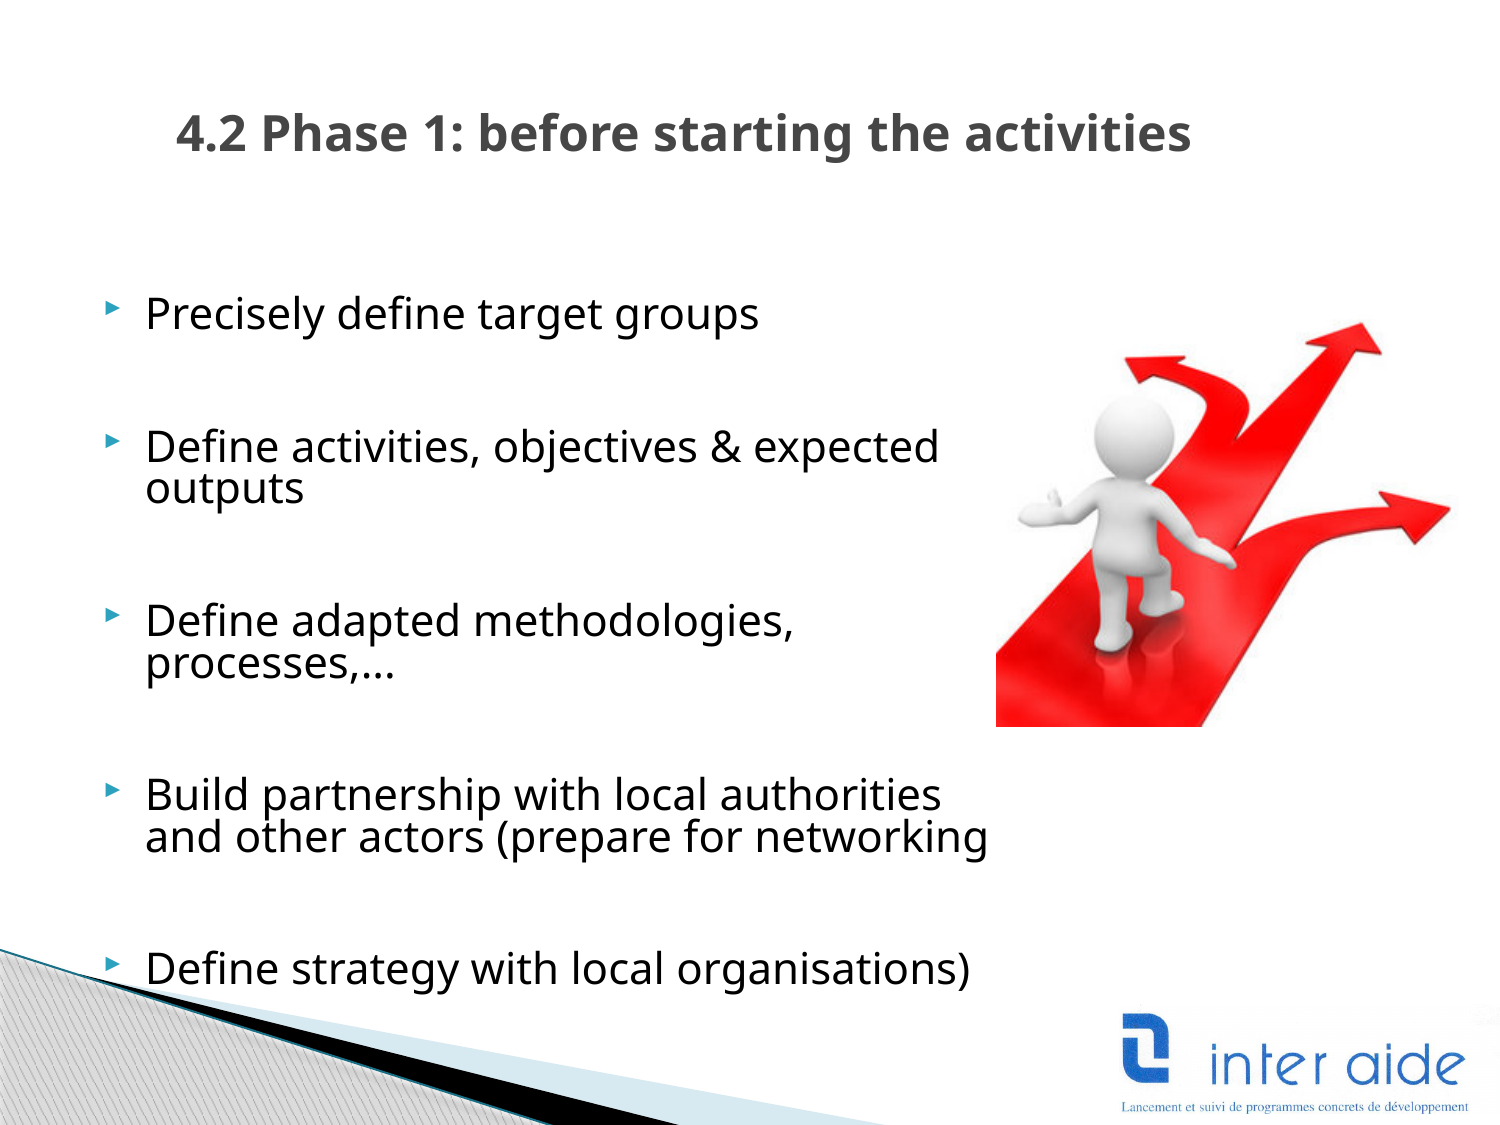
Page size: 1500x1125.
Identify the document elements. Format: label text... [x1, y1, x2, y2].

picture [1119, 1004, 1500, 1114]
list Precisely define target groups Define activities, objectives & expected outputs Define adapted methodologies, processes,... Build partnership with local authorities and other actors (prepare for networking Define strategy with local organisations) [70, 288, 1020, 1032]
picture [995, 257, 1466, 727]
text_box 4.2 Phase 1: before starting the activities [161, 93, 1208, 169]
